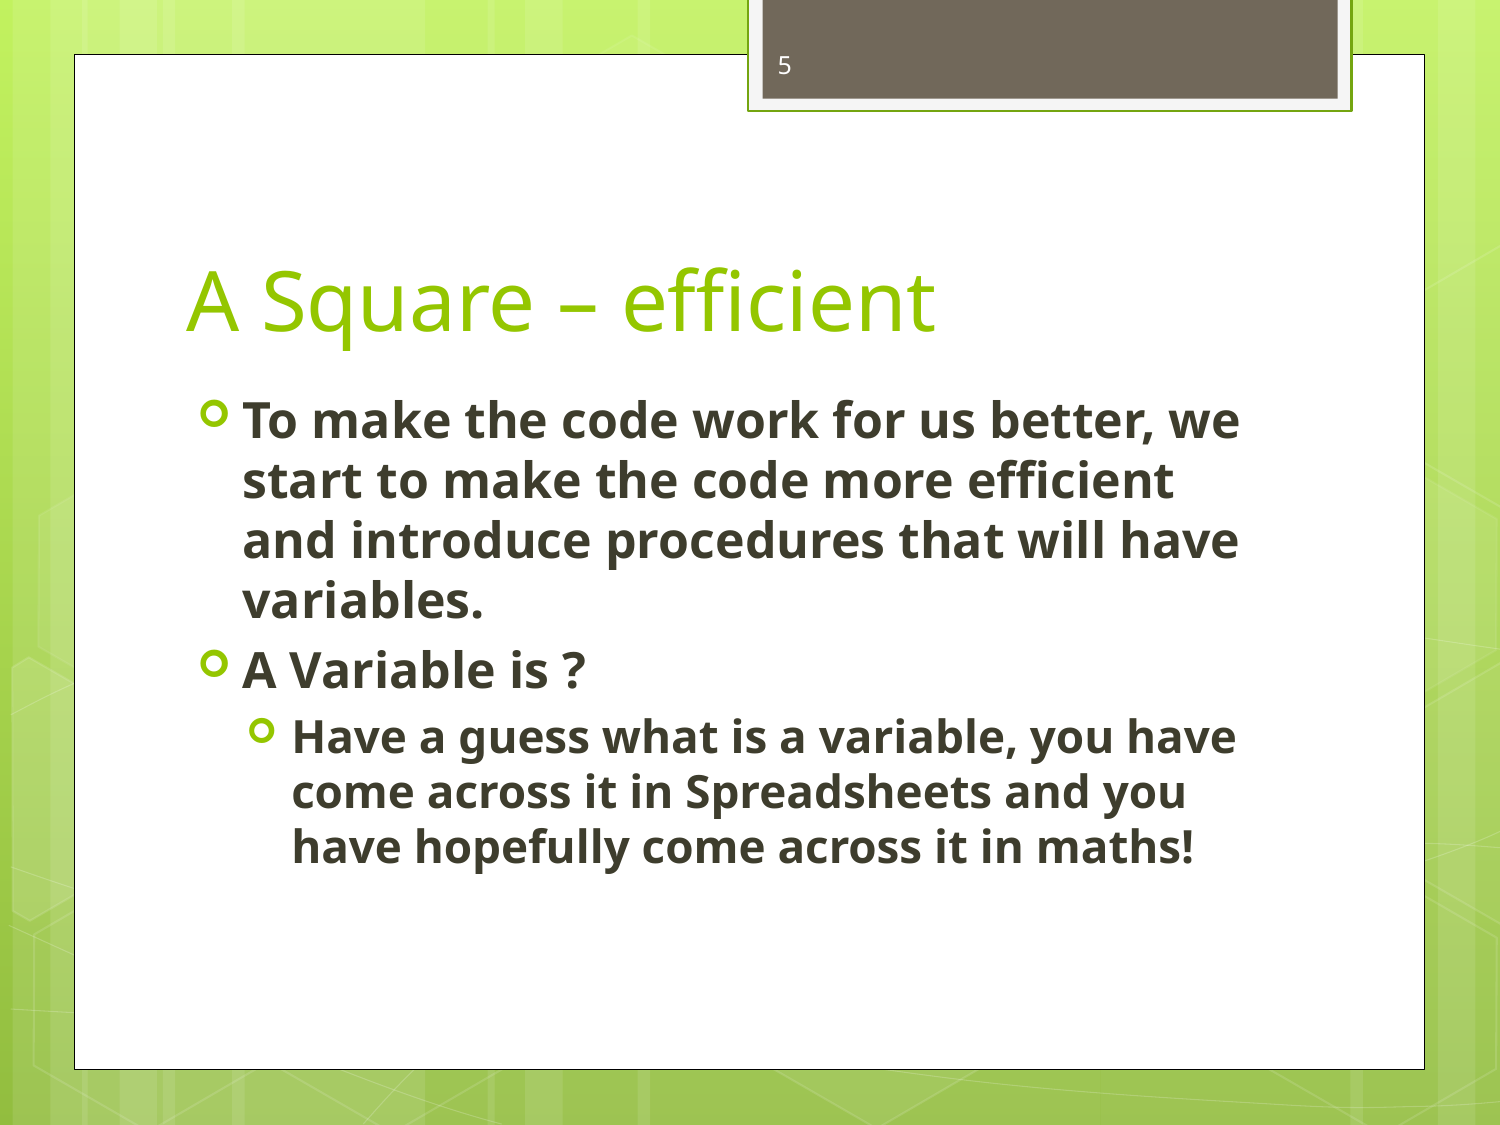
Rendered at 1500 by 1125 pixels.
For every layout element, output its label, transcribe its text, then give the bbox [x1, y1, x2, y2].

title A Square – efficient [171, 168, 1324, 357]
list To make the code work for us better, we start to make the code more efficient and introduce procedures that will have variables. A Variable is ? Have a guess what is a variable, you have come across it in Spreadsheets and you have hopefully come across it in maths! [171, 381, 1283, 957]
slide_number 5 [762, 36, 982, 97]
